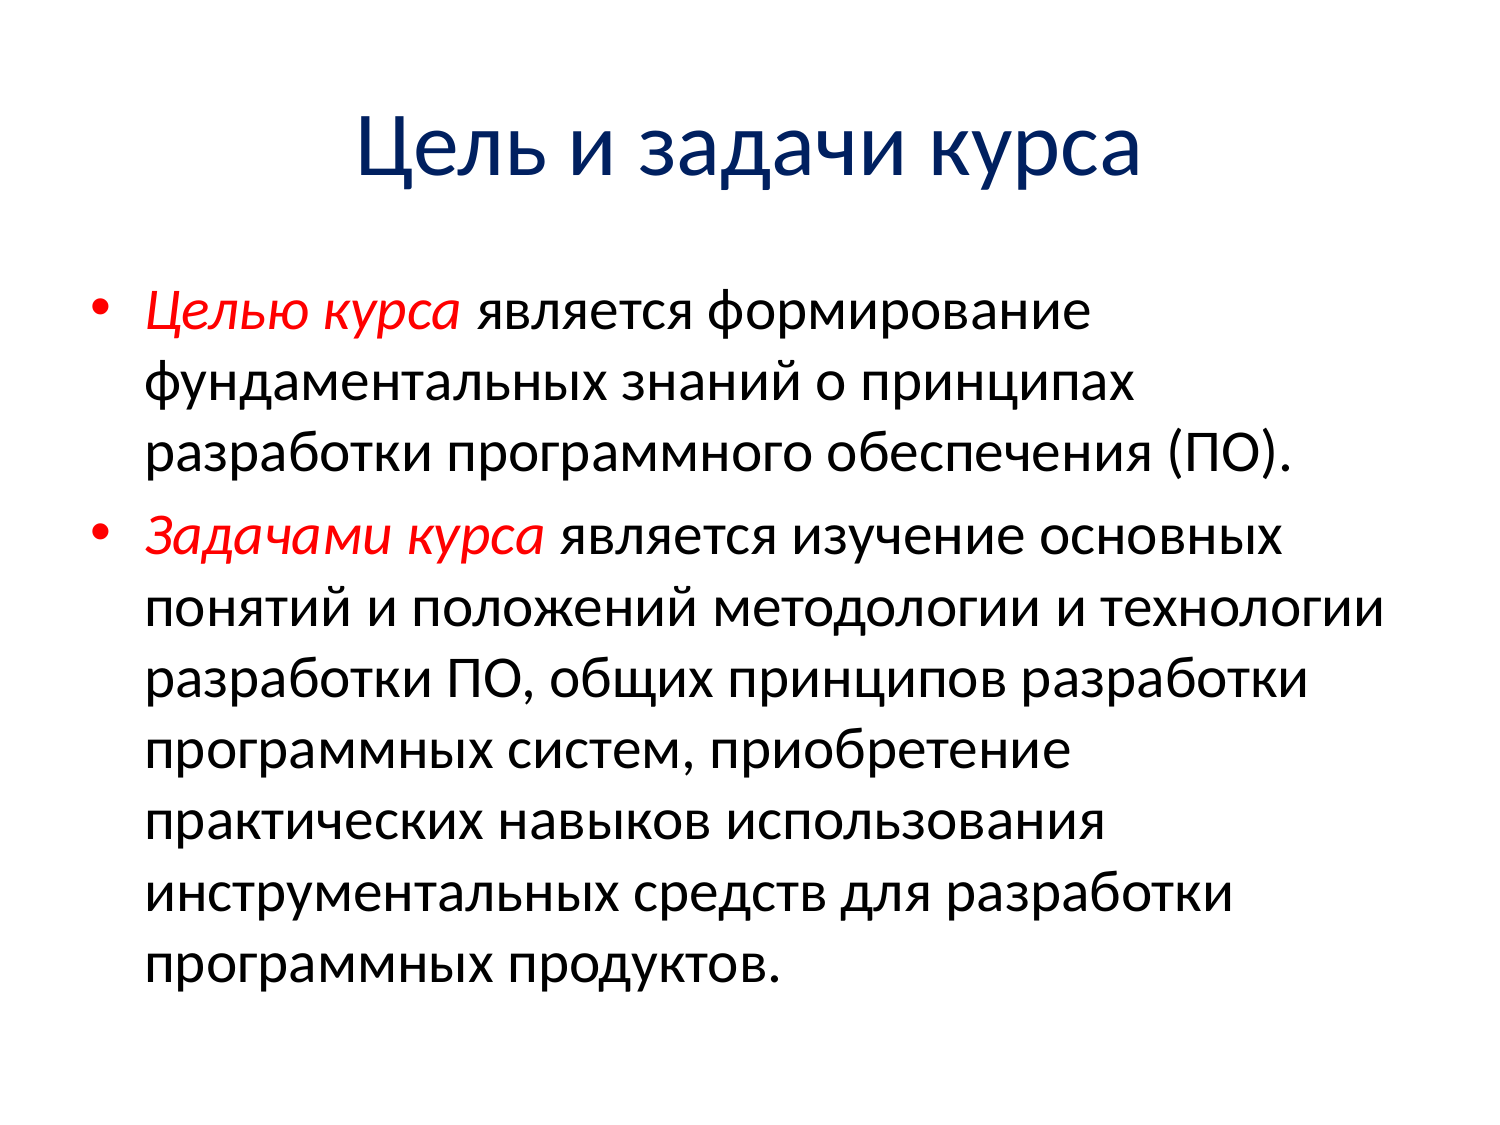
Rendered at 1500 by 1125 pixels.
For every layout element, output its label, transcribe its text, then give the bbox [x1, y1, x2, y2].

title Цель и задачи курса [75, 45, 1425, 233]
list Целью курса является формирование фундаментальных знаний о принципах разработки программного обеспечения (ПО). Задачами курса является изучение основных понятий и положений методологии и технологии разработки ПО, общих принципов разработки программных систем, приобретение практических навыков использования инструментальных средств для разработки программных продуктов. [75, 262, 1425, 1005]
